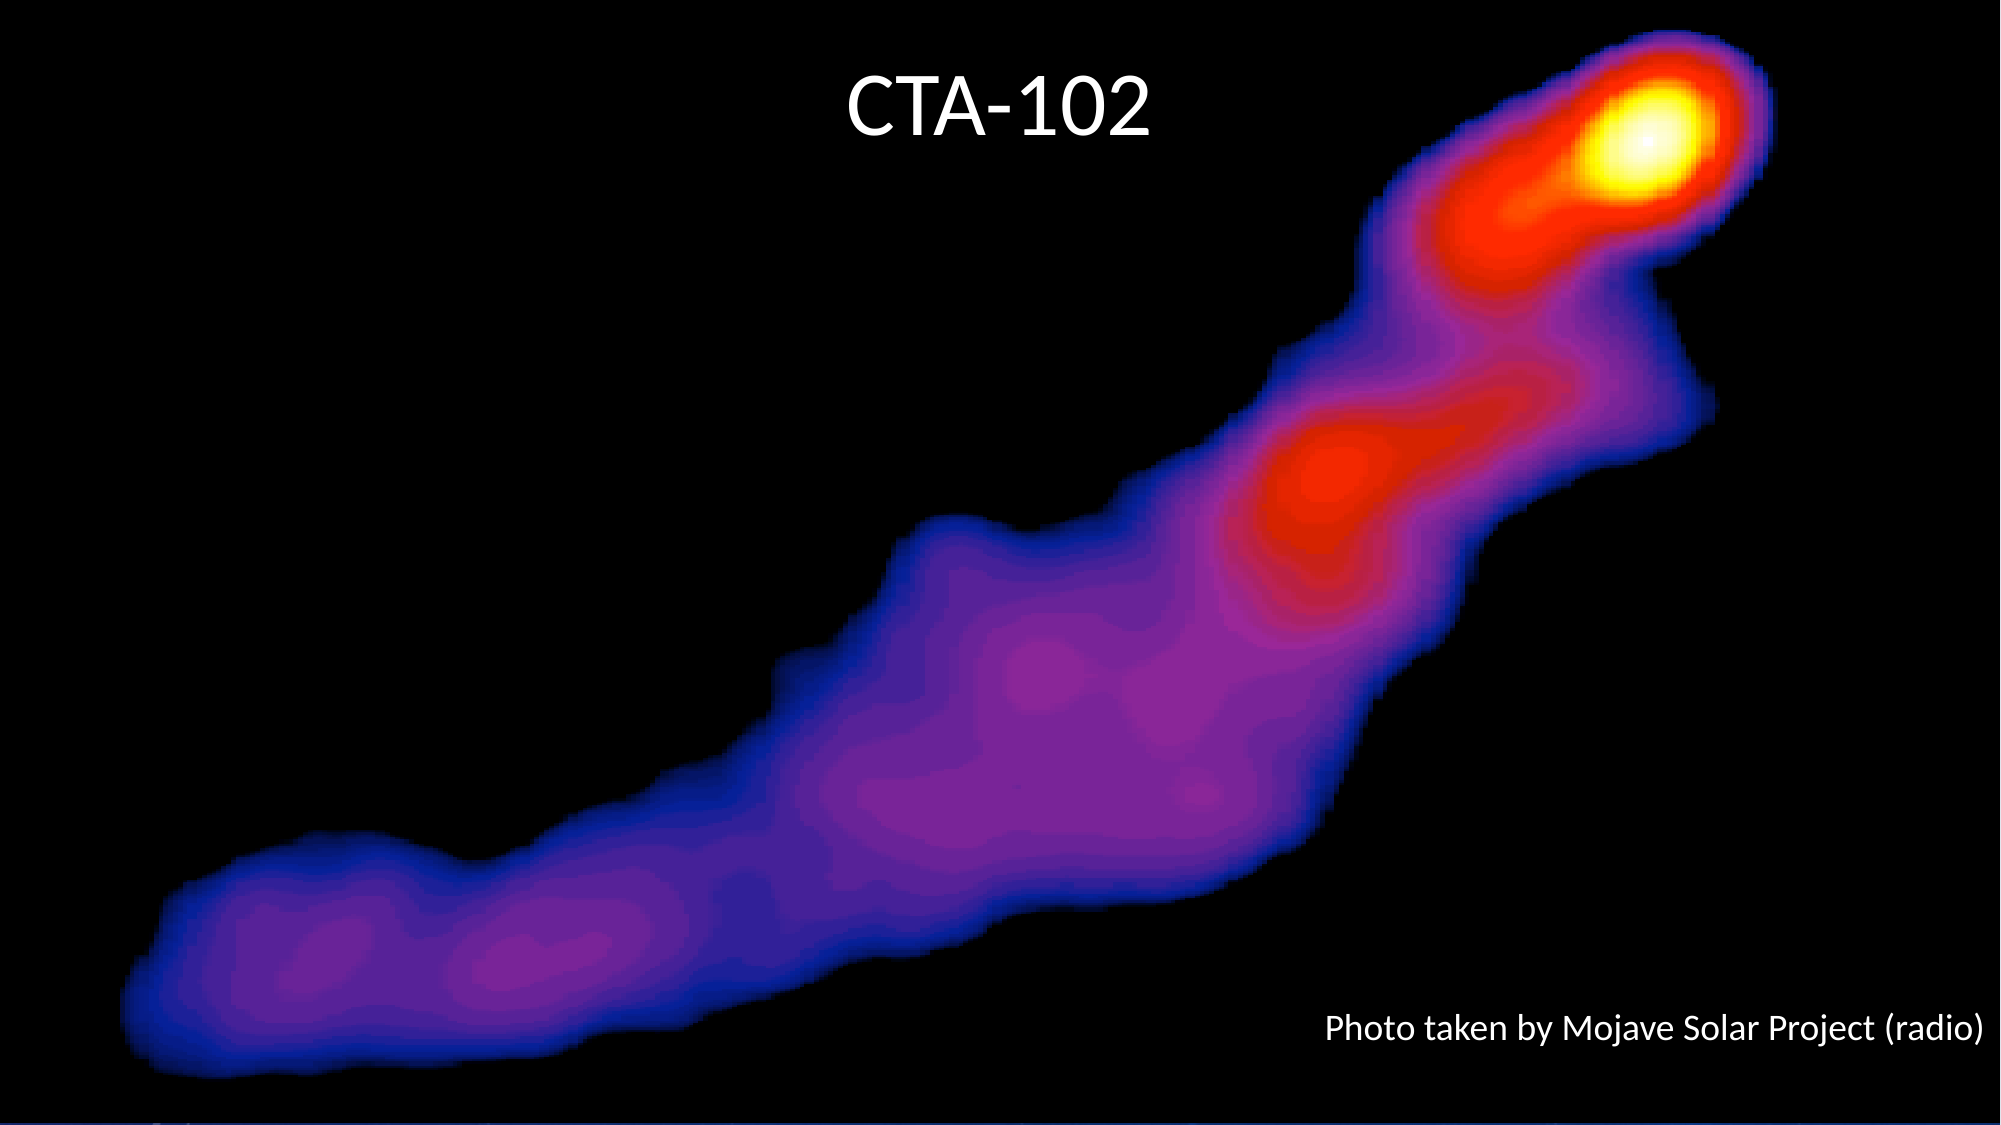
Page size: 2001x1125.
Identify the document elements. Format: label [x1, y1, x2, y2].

list [0, 0, 2000, 1123]
picture [0, 0, 2001, 1125]
